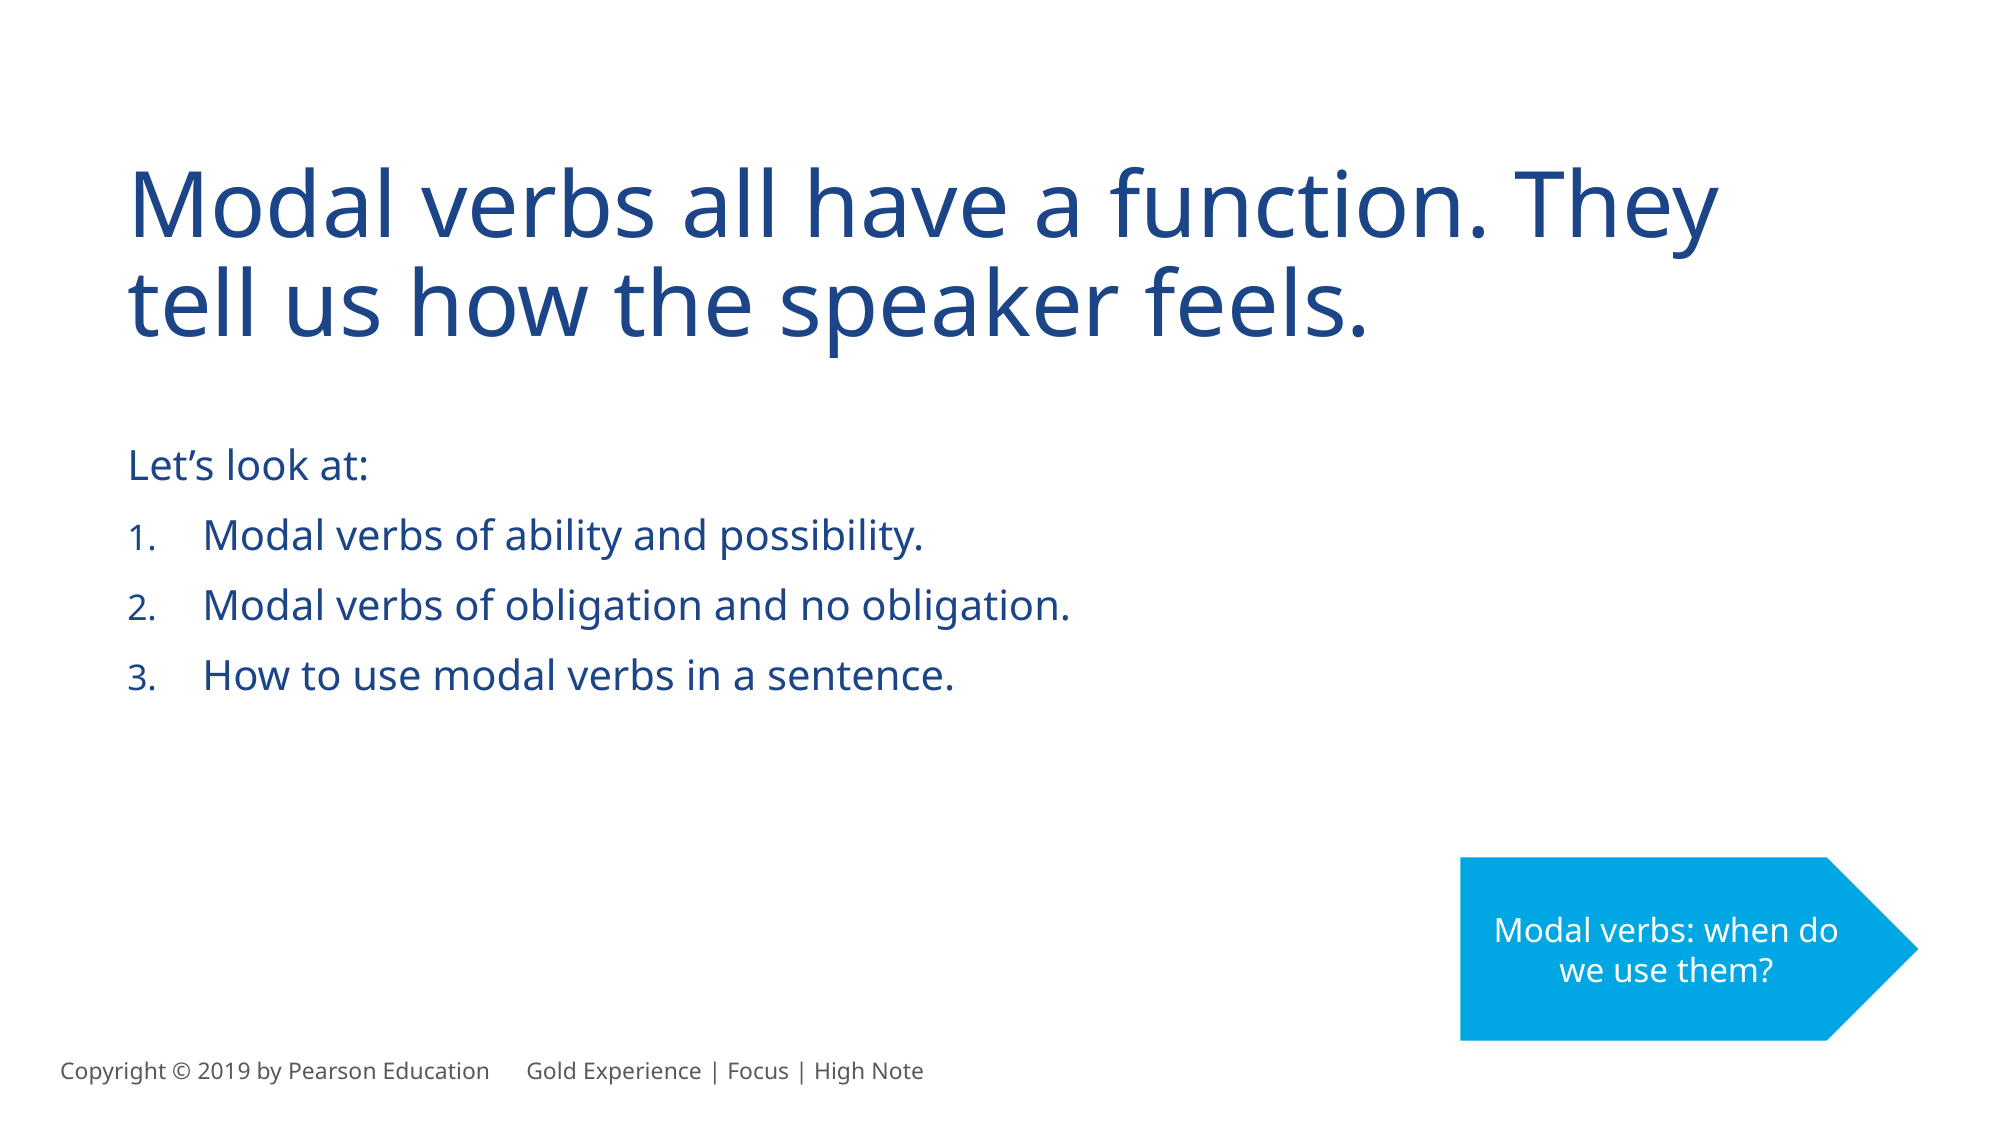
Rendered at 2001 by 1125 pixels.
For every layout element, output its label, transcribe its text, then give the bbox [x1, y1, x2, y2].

footer Copyright © 2019 by Pearson Education Gold Experience | Focus | High Note [45, 1040, 1084, 1101]
text_box Modal verbs: when do we use them? [1458, 855, 1921, 1043]
list Let’s look at: Modal verbs of ability and possibility. Modal verbs of obligation and no obligation. How to use modal verbs in a sentence. [112, 437, 1763, 810]
title Modal verbs all have a function. They tell us how the speaker feels. [112, 125, 1763, 390]
